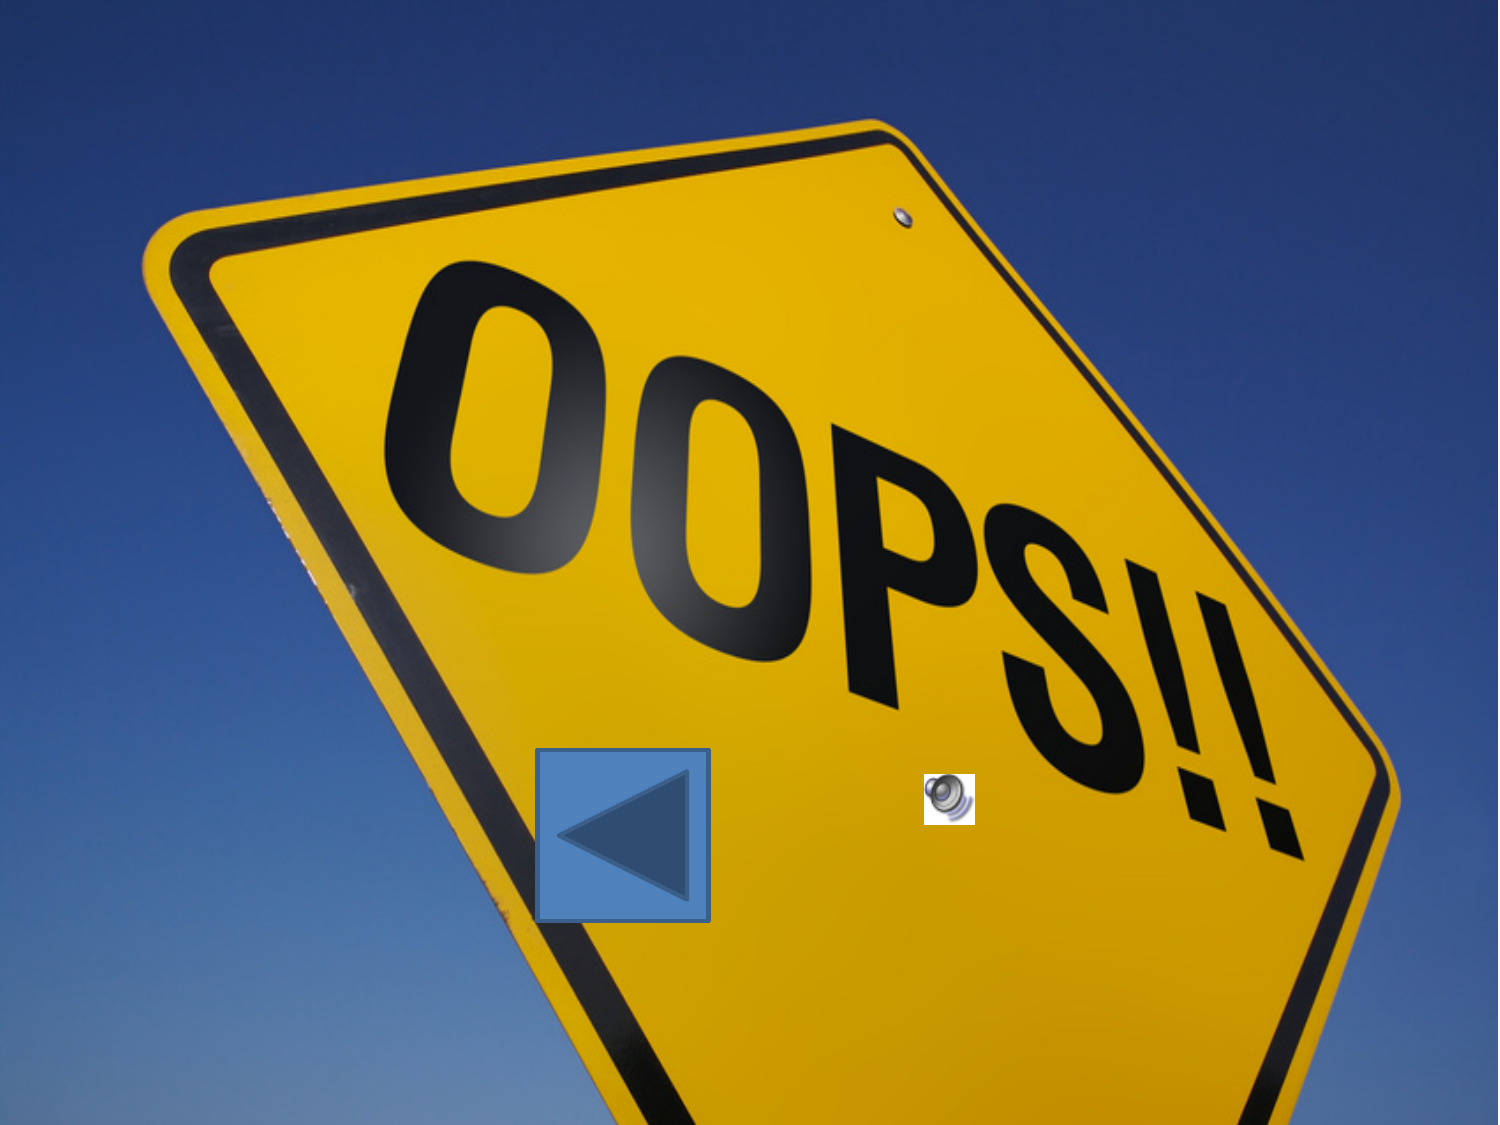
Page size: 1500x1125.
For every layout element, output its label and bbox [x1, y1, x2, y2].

picture [0, 0, 1498, 1125]
text_box [924, 774, 976, 826]
